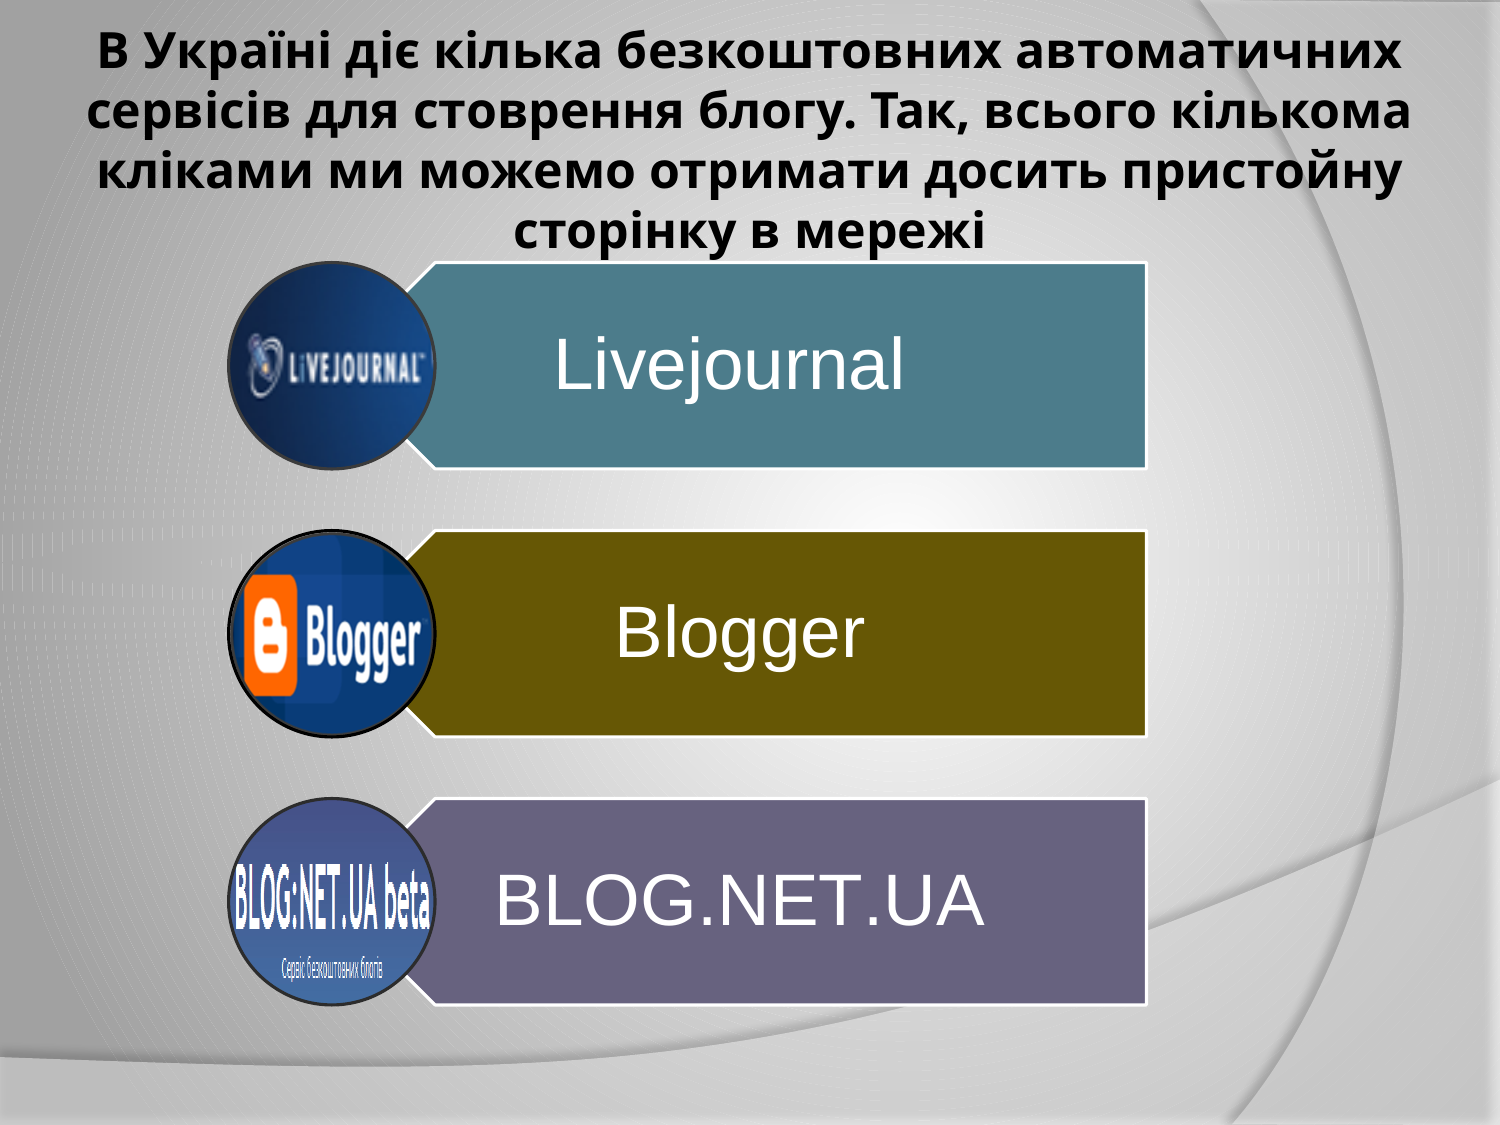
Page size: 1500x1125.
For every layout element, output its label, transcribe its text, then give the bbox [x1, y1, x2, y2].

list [74, 262, 1301, 1006]
title В Україні діє кілька безкоштовних автоматичних сервісів для стоврення блогу. Так, всього кількома кліками ми можемо отримати досить пристойну сторінку в мережі [0, 45, 1500, 233]
